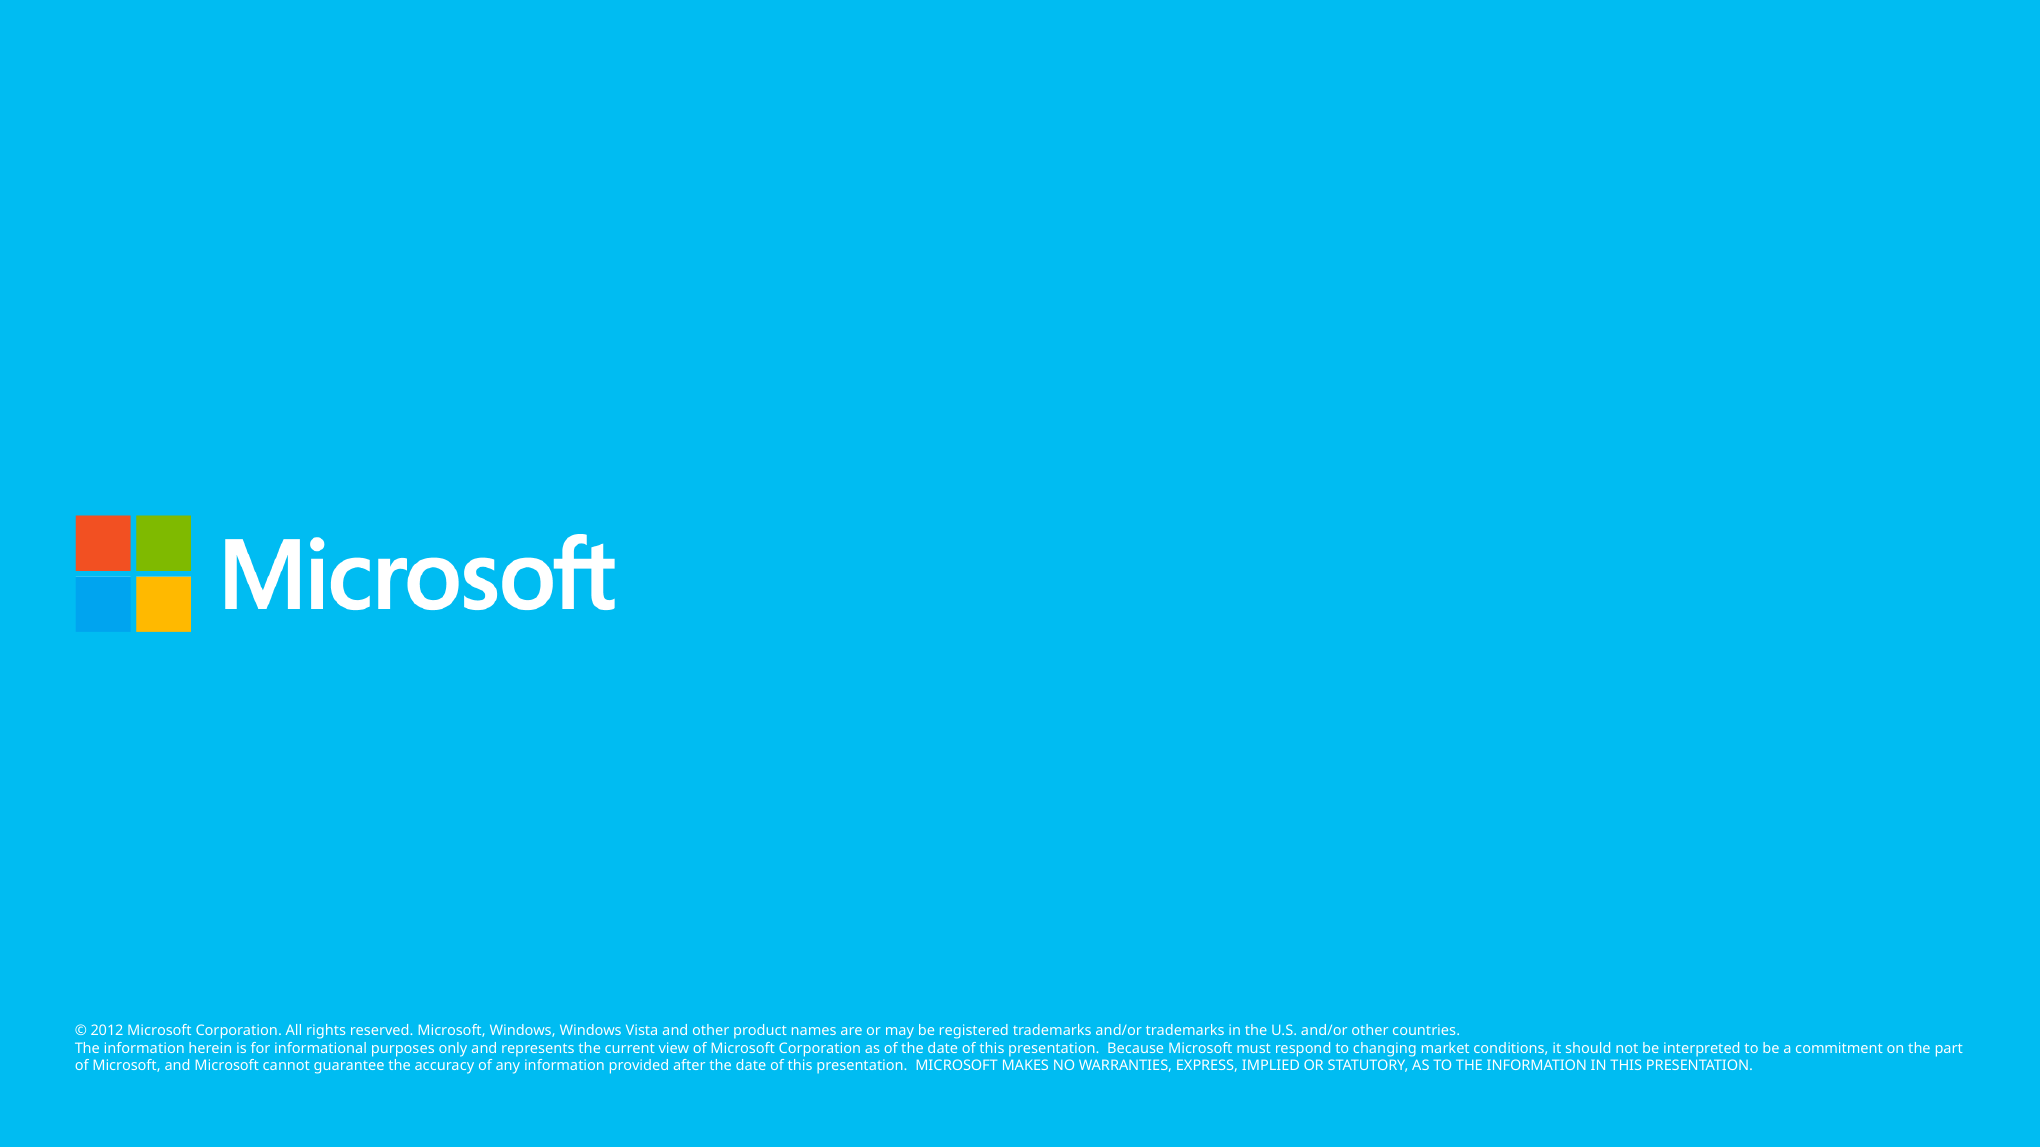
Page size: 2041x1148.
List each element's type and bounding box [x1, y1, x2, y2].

picture [312, 559, 322, 608]
picture [503, 558, 552, 610]
picture [311, 538, 324, 551]
picture [137, 516, 190, 570]
picture [408, 558, 458, 610]
picture [137, 577, 190, 631]
picture [465, 558, 497, 610]
picture [331, 558, 369, 610]
picture [76, 516, 130, 570]
picture [554, 535, 614, 610]
picture [379, 558, 406, 608]
picture [226, 540, 299, 608]
